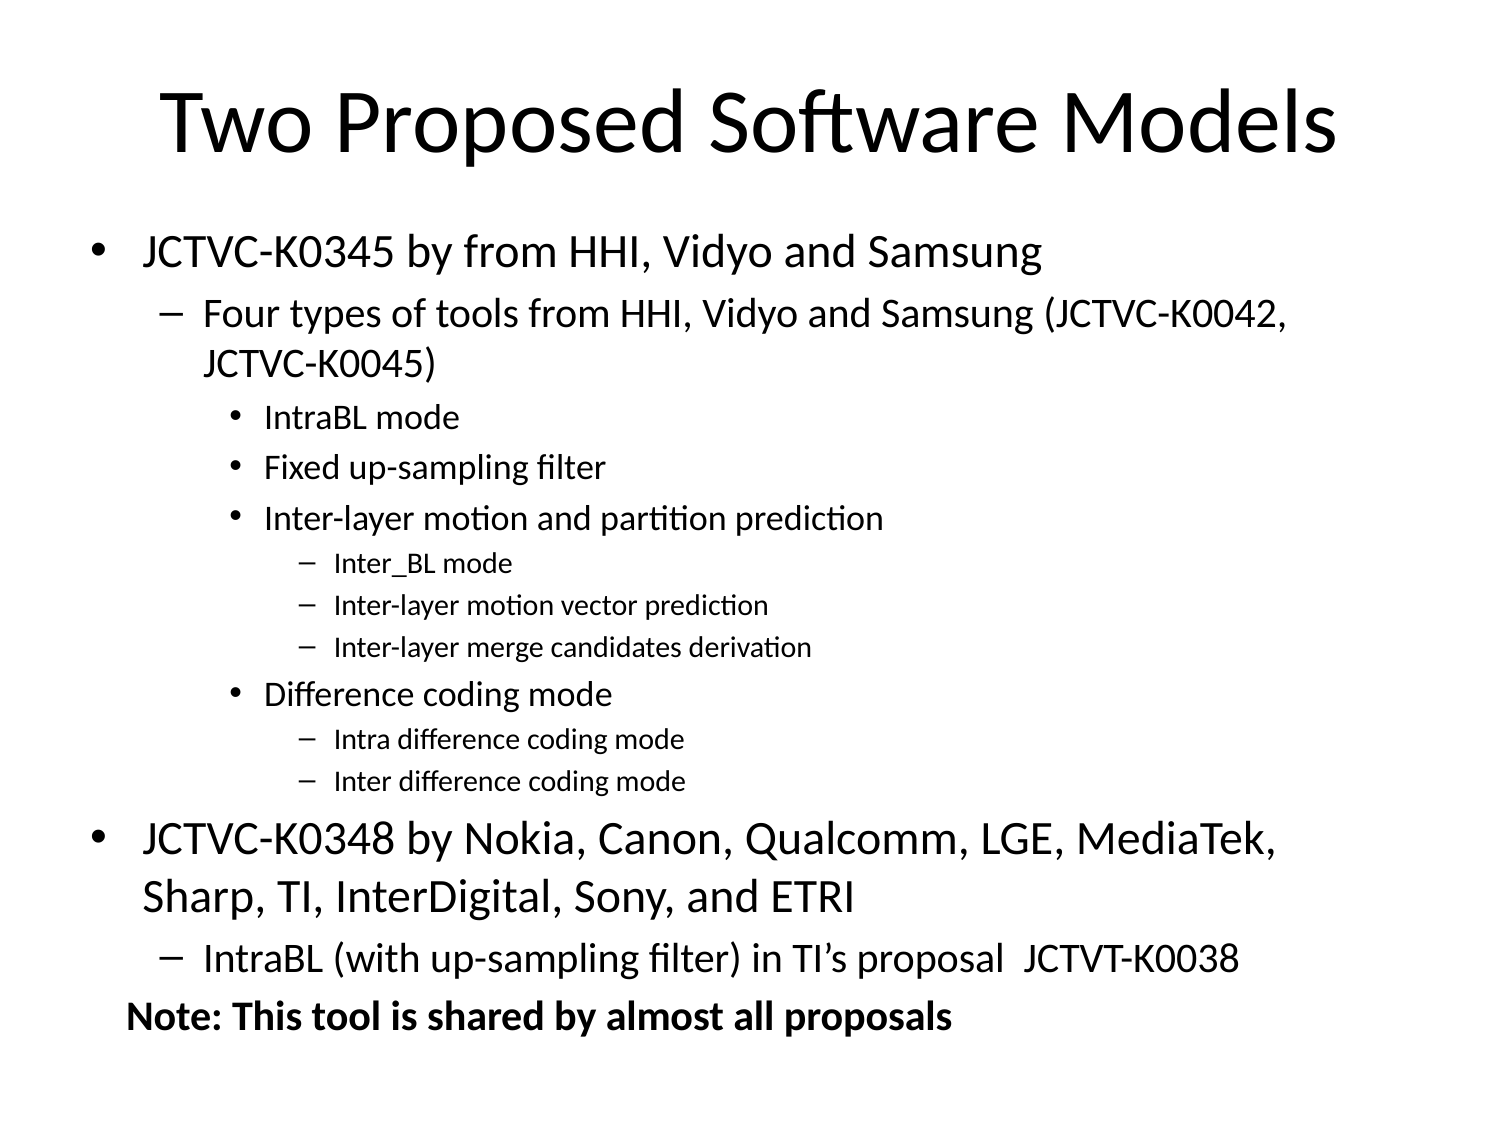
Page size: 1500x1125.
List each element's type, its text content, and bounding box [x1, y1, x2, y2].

title Two Proposed Software Models [75, 45, 1425, 188]
list JCTVC-K0345 by from HHI, Vidyo and Samsung Four types of tools from HHI, Vidyo and Samsung (JCTVC-K0042, JCTVC-K0045) IntraBL mode Fixed up-sampling filter Inter-layer motion and partition prediction Inter_BL mode Inter-layer motion vector prediction Inter-layer merge candidates derivation Difference coding mode Intra difference coding mode Inter difference coding mode JCTVC-K0348 by Nokia, Canon, Qualcomm, LGE, MediaTek, Sharp, TI, InterDigital, Sony, and ETRI IntraBL (with up-sampling filter) in TI’s proposal JCTVT-K0038 Note: This tool is shared by almost all proposals [75, 212, 1425, 1050]
